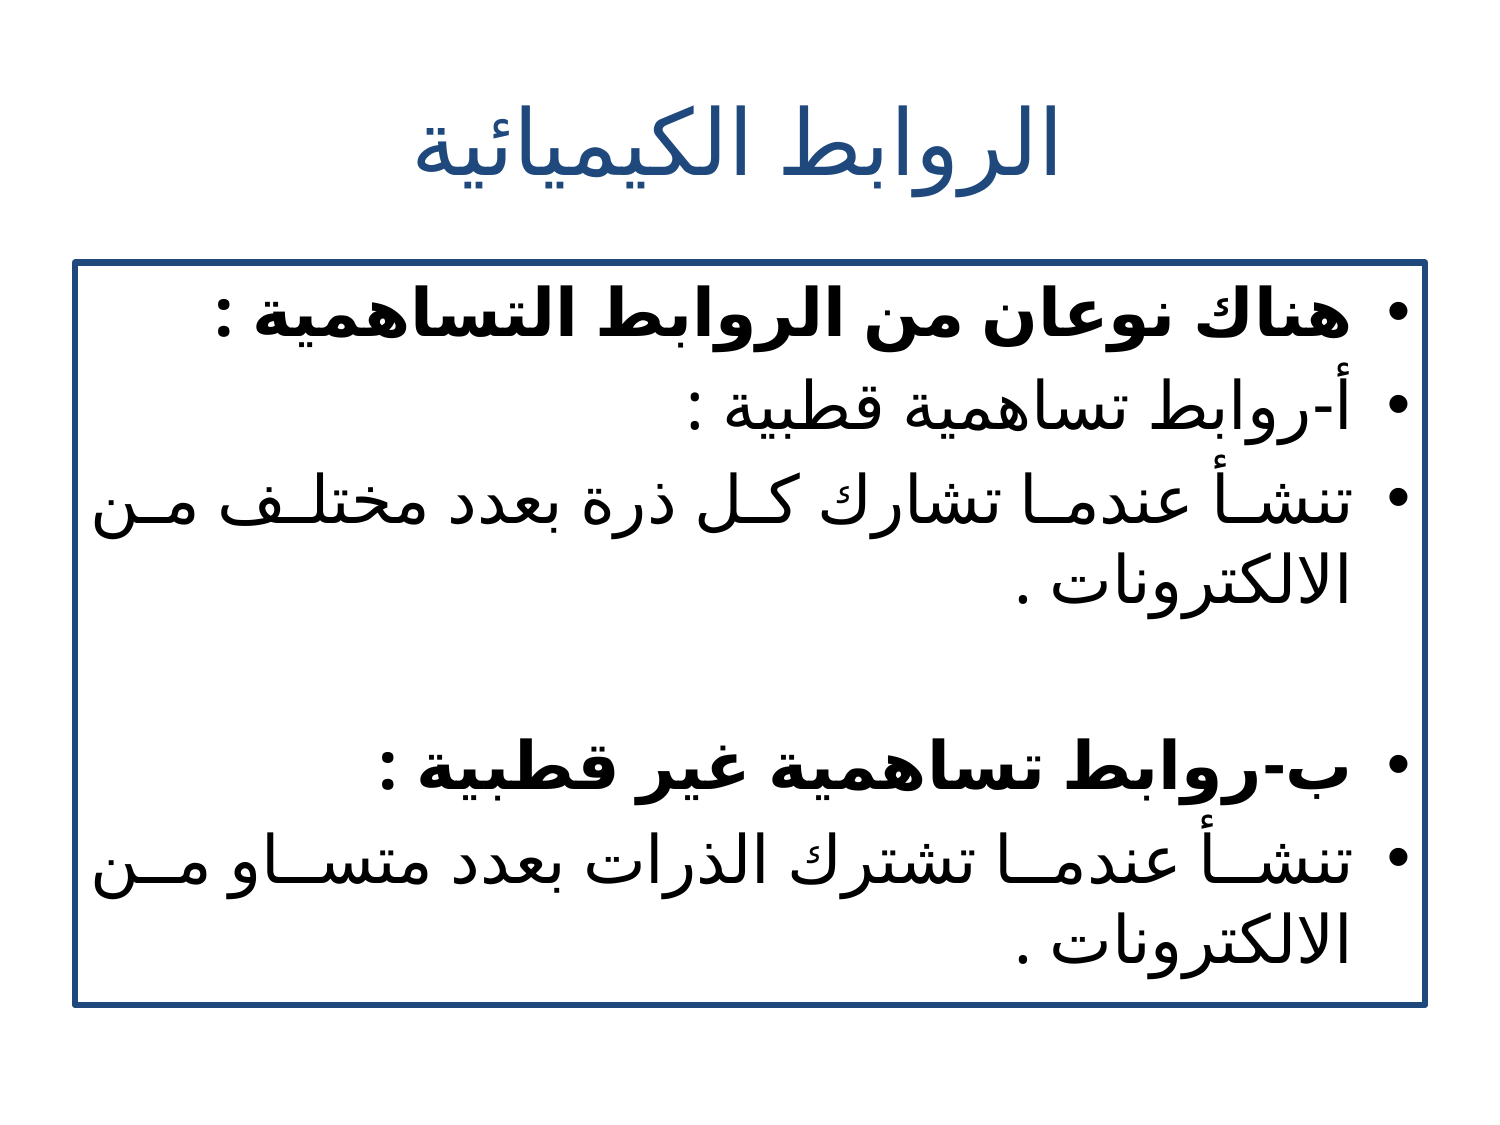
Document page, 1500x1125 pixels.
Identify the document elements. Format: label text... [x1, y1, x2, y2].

title الروابط الكيميائية [75, 45, 1425, 233]
list هناك نوعان من الروابط التساهمية : أ-روابط تساهمية قطبية : تنشأ عندما تشارك كل ذرة بعدد مختلف من الالكترونات . ب-روابط تساهمية غير قطبية : تنشأ عندما تشترك الذرات بعدد متساو من الالكترونات . [75, 262, 1425, 1005]
